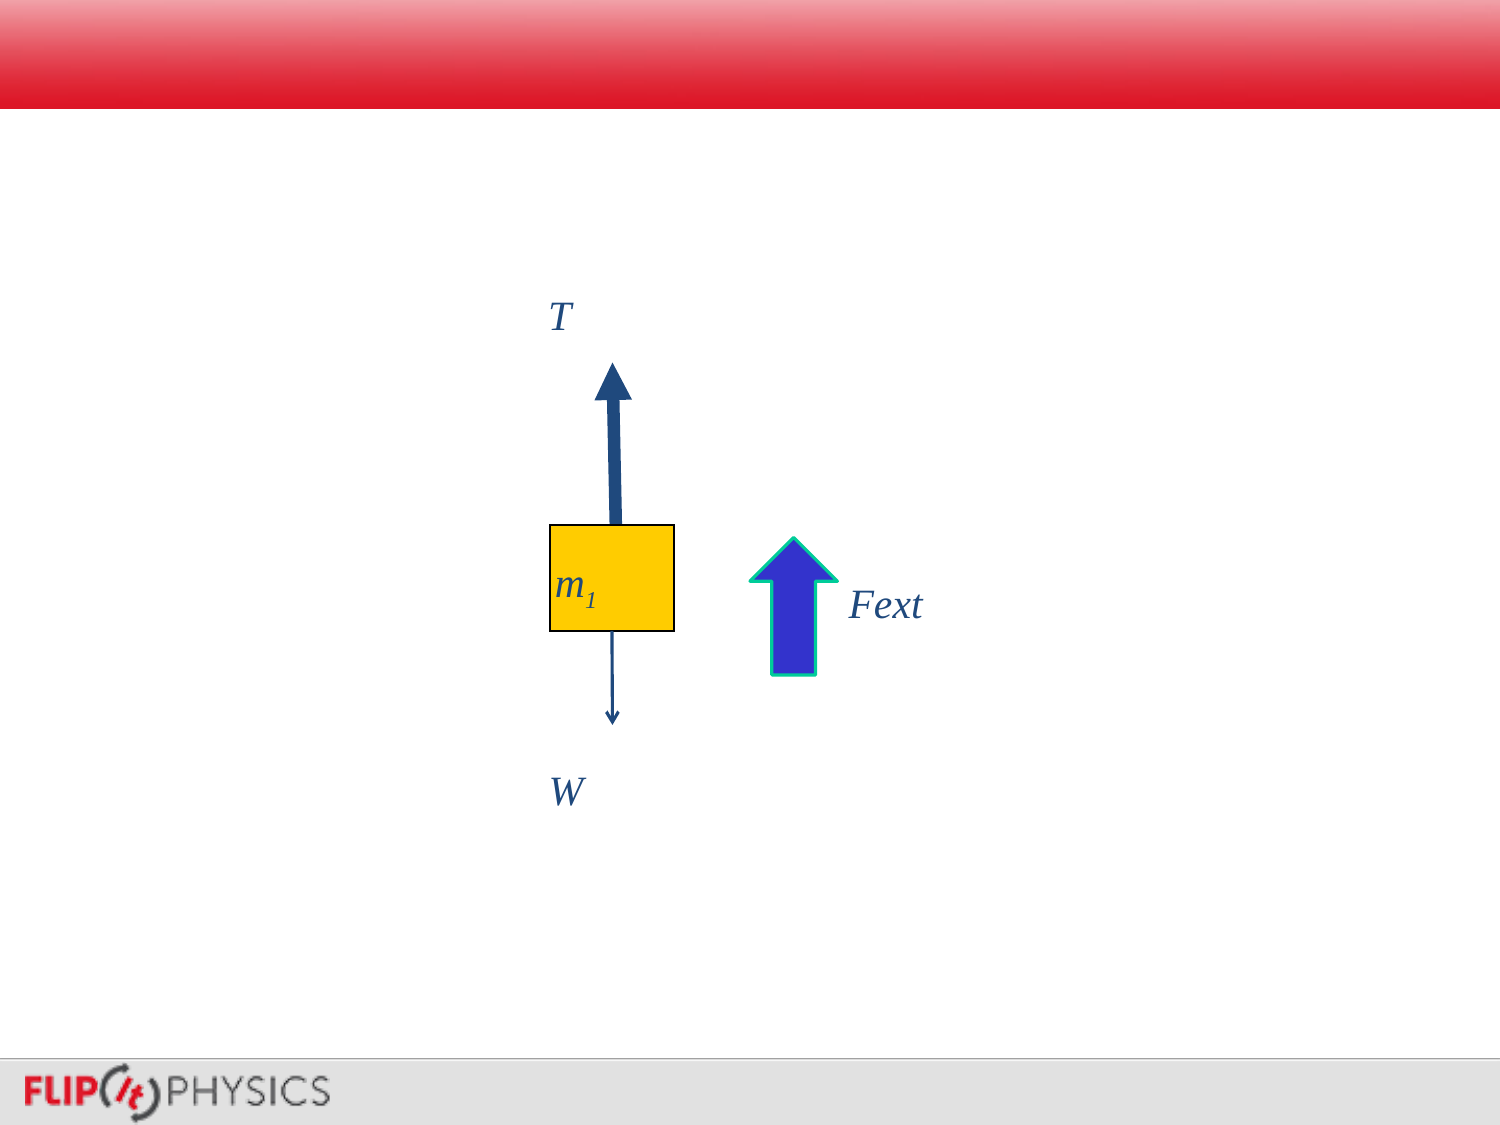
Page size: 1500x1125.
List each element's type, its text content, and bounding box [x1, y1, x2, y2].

text_box [549, 525, 674, 549]
picture [0, 0, 1500, 109]
text_box [606, 362, 619, 525]
text_box Fext [833, 574, 1032, 635]
text_box W [533, 762, 692, 822]
picture [0, 1058, 1500, 1125]
text_box T [533, 287, 681, 347]
text_box [749, 537, 833, 675]
text_box m1 [539, 549, 706, 616]
text_box [549, 616, 674, 631]
